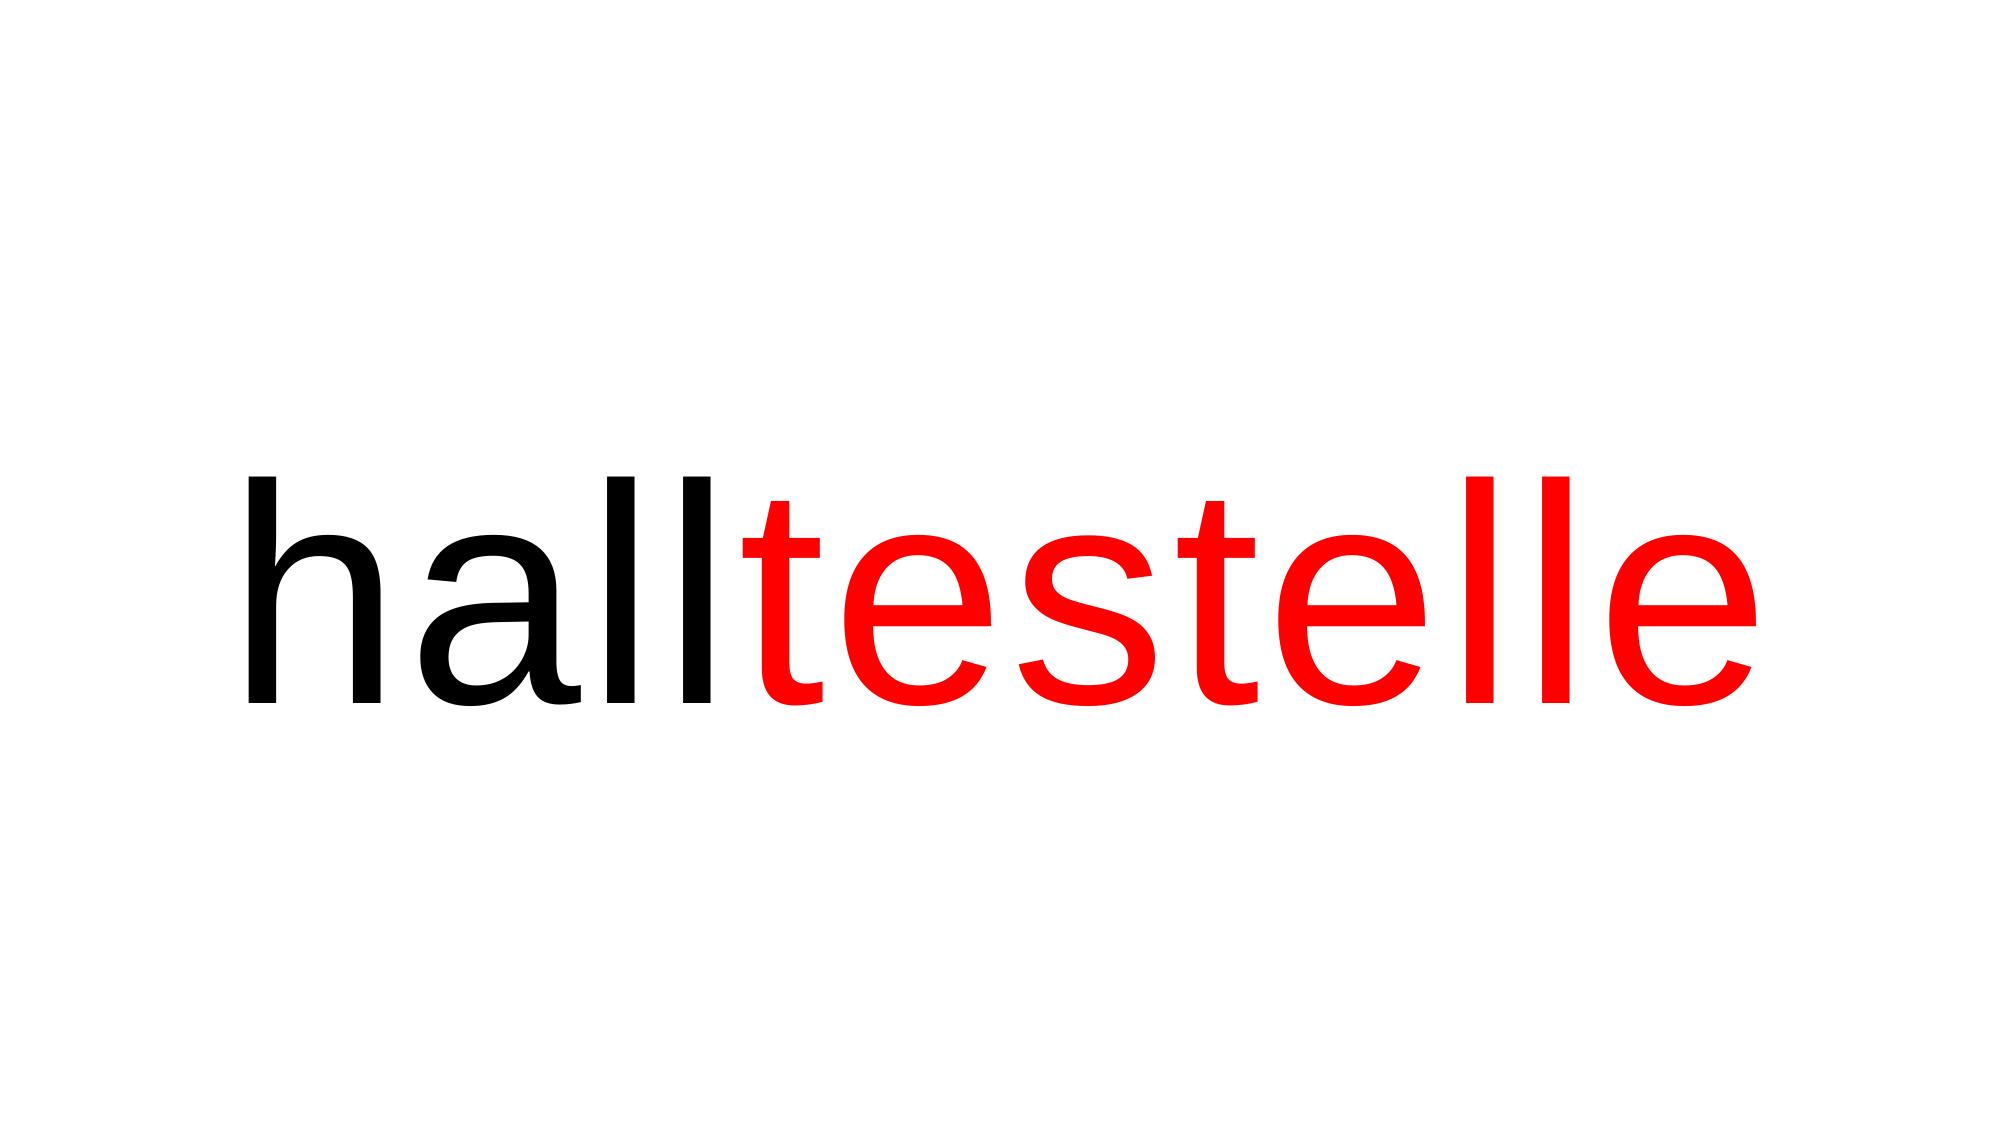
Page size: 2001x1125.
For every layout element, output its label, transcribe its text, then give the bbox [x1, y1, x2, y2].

title halltestelle [0, 174, 2000, 779]
